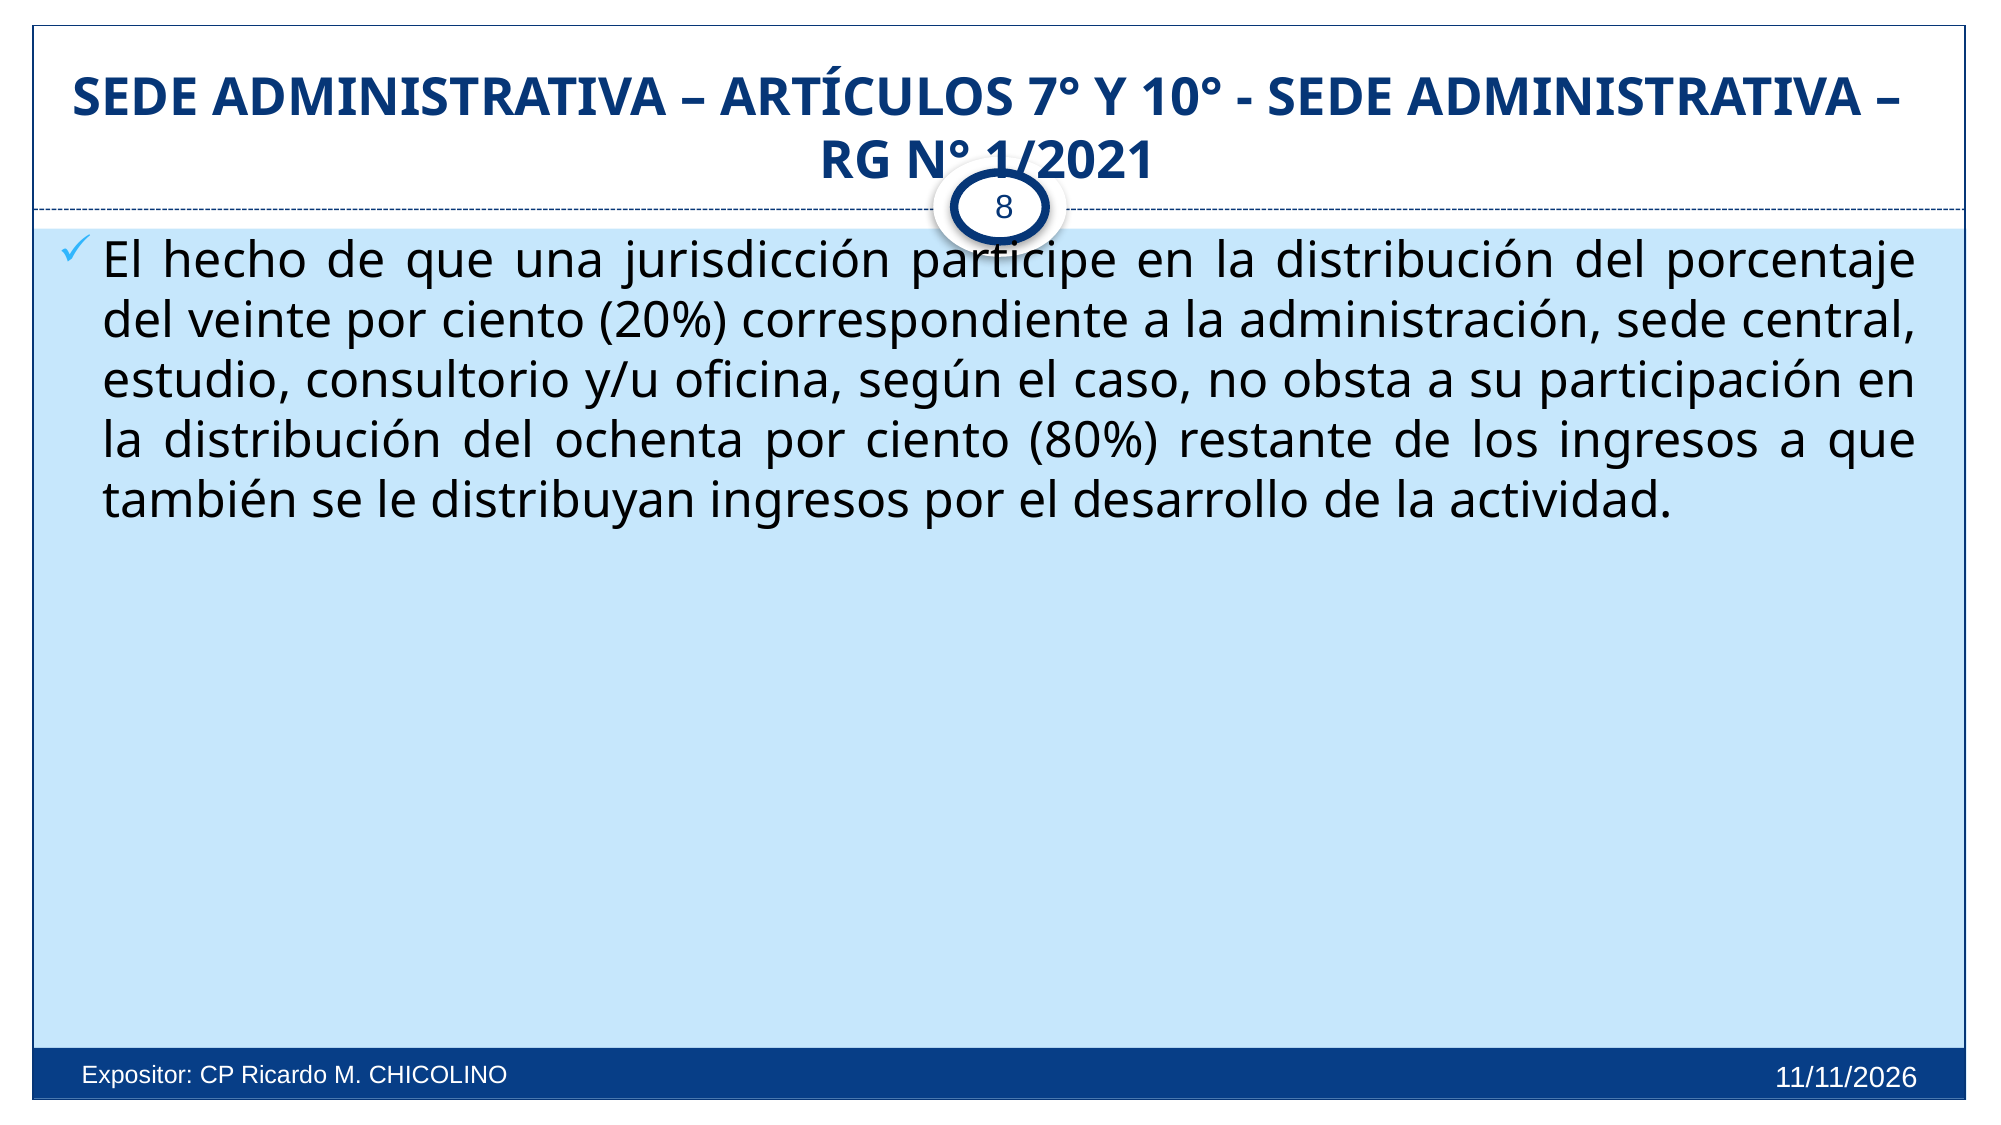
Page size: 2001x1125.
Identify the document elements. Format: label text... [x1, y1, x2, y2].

list El hecho de que una jurisdicción participe en la distribución del porcentaje del veinte por ciento (20%) correspondiente a la administración, sede central, estudio, consultorio y/u oficina, según el caso, no obsta a su participación en la distribución del ochenta por ciento (80%) restante de los ingresos a que también se le distribuyan ingresos por el desarrollo de la actividad. [43, 219, 1934, 1005]
slide_number 8 [954, 168, 1055, 241]
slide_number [1266, 1050, 1933, 1111]
title SEDE ADMINISTRATIVA – ARTÍCULOS 7° Y 10° - SEDE ADMINISTRATIVA – RG N° 1/2021 [43, 54, 1934, 197]
footer Expositor: CP Ricardo M. CHICOLINO [66, 1051, 850, 1112]
